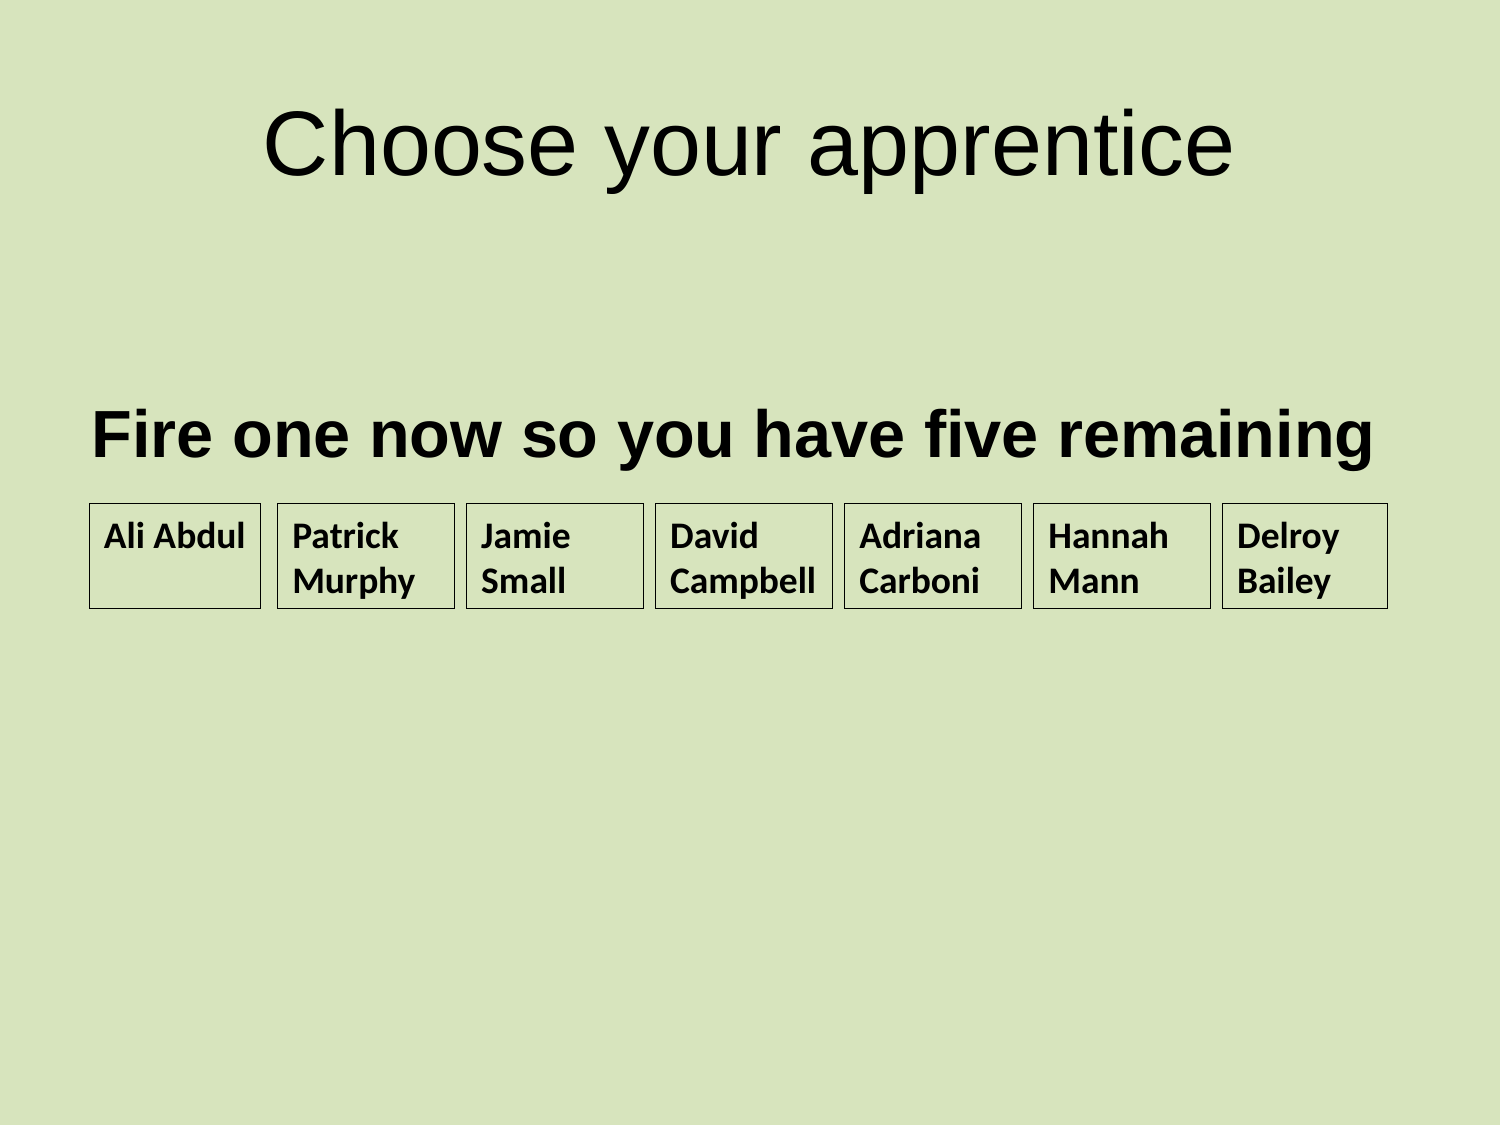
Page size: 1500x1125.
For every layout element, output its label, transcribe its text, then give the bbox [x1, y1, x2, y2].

text_box Delroy Bailey [1222, 503, 1388, 609]
list Fire one now so you have five remaining [76, 196, 1427, 939]
text_box Patrick Murphy [277, 503, 455, 609]
text_box David Campbell [655, 503, 833, 609]
title Choose your apprentice [75, 45, 1425, 233]
text_box Ali Abdul [89, 503, 261, 609]
text_box Jamie Small [466, 503, 644, 609]
text_box Hannah Mann [1033, 503, 1211, 609]
text_box Adriana Carboni [844, 503, 1022, 609]
